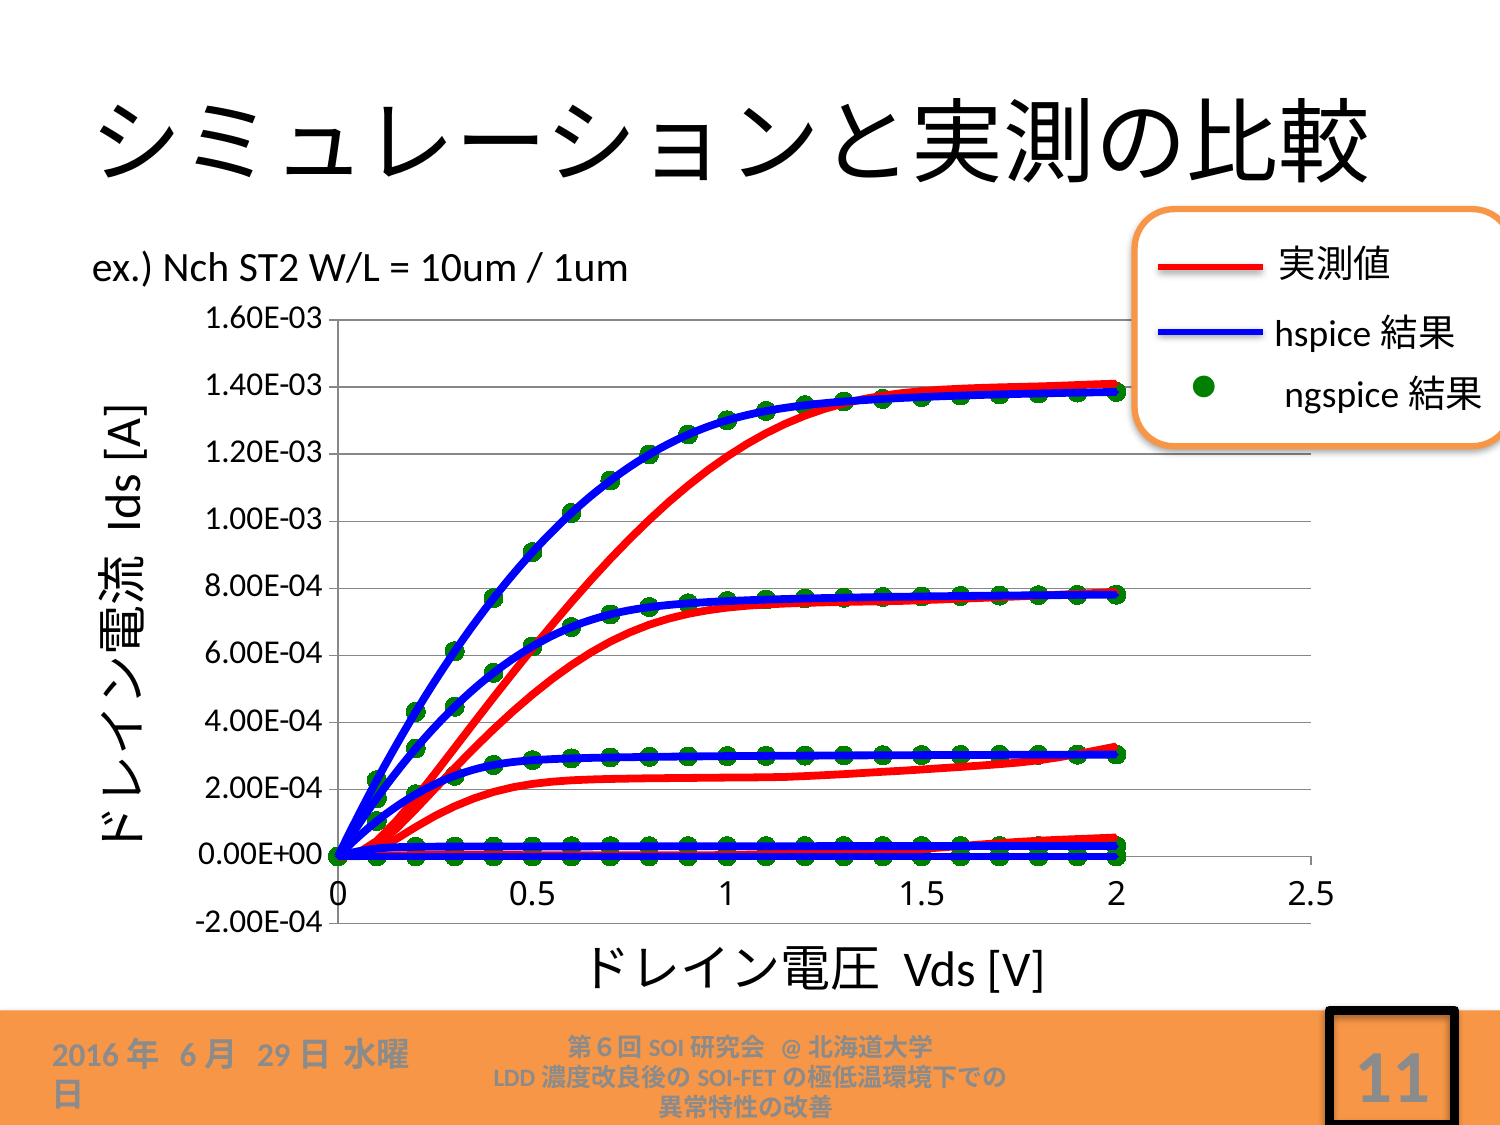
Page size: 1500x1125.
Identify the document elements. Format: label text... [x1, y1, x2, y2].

chart [170, 290, 1359, 954]
slide_number 11 [1308, 1042, 1476, 1103]
footer 第６回SOI研究会 @北海道大学 LDD濃度改良後のSOI-FETの極低温環境下での 異常特性の改善 [395, 1028, 1107, 1125]
title シミュレーションと実測の比較 [75, 45, 1425, 233]
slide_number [36, 1042, 395, 1103]
text_box ドレイン電流 Ids [A] [82, 388, 158, 871]
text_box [1134, 208, 1500, 447]
text_box ドレイン電圧 Vds [V] [565, 963, 1061, 1004]
text_box ex.) Nch ST2 W/L = 10um / 1um [77, 232, 645, 297]
